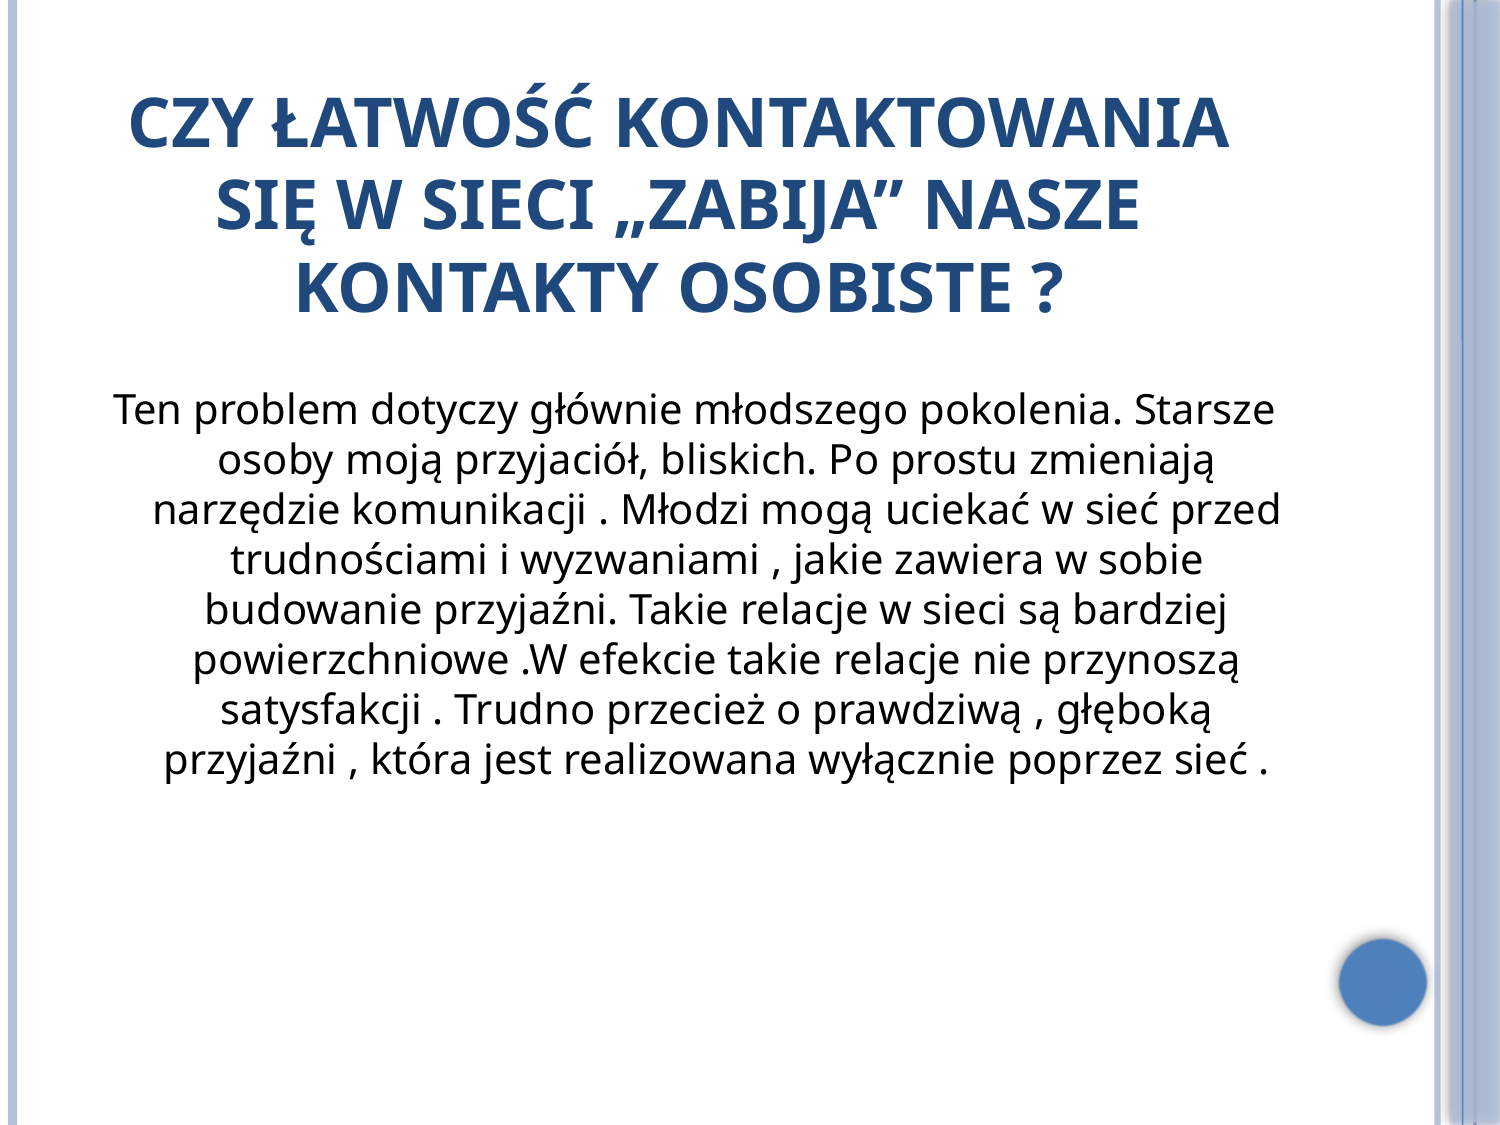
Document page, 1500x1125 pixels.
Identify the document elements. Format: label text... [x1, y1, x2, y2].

title Czy łatwość kontaktowania się w sieci „zabija” nasze kontakty osobiste ? [70, 0, 1289, 409]
list Ten problem dotyczy głównie młodszego pokolenia. Starsze osoby moją przyjaciół, bliskich. Po prostu zmieniają narzędzie komunikacji . Młodzi mogą uciekać w sieć przed trudnościami i wyzwaniami , jakie zawiera w sobie budowanie przyjaźni. Takie relacje w sieci są bardziej powierzchniowe .W efekcie takie relacje nie przynoszą satysfakcji . Trudno przecież o prawdziwą , głęboką przyjaźni , która jest realizowana wyłącznie poprzez sieć . [82, 375, 1307, 1125]
